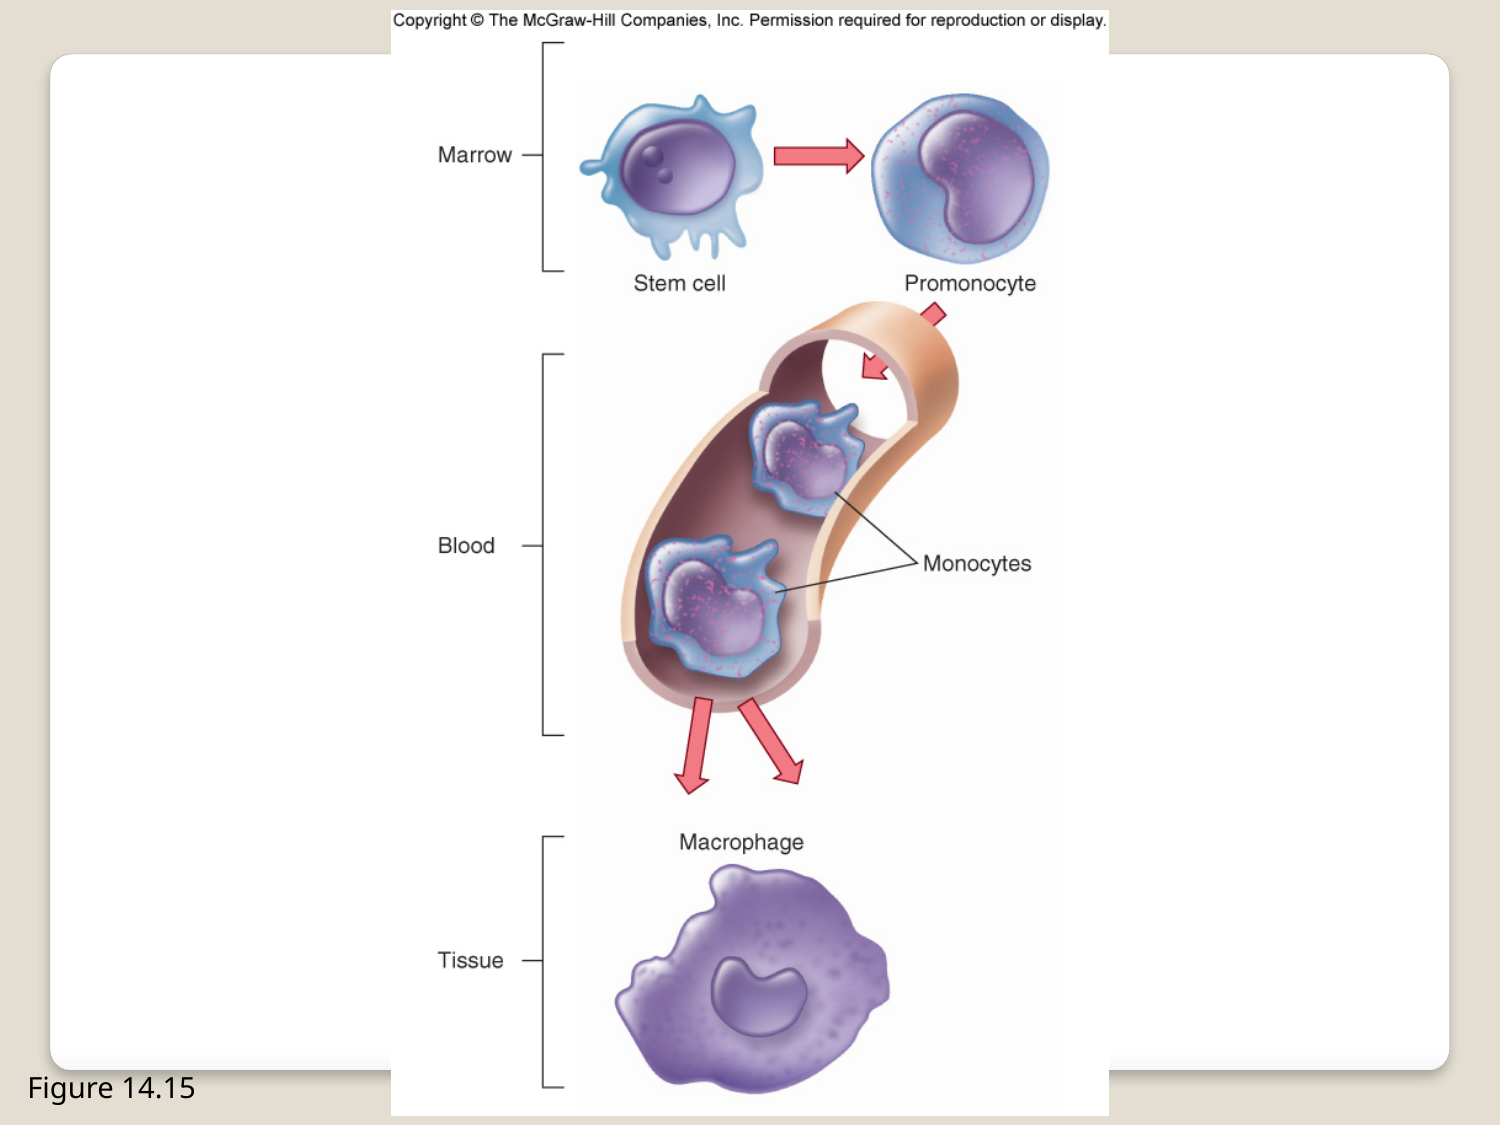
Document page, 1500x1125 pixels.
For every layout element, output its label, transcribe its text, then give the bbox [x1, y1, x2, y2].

picture [391, 9, 1109, 1117]
text_box Figure 14.15 [12, 1062, 275, 1113]
